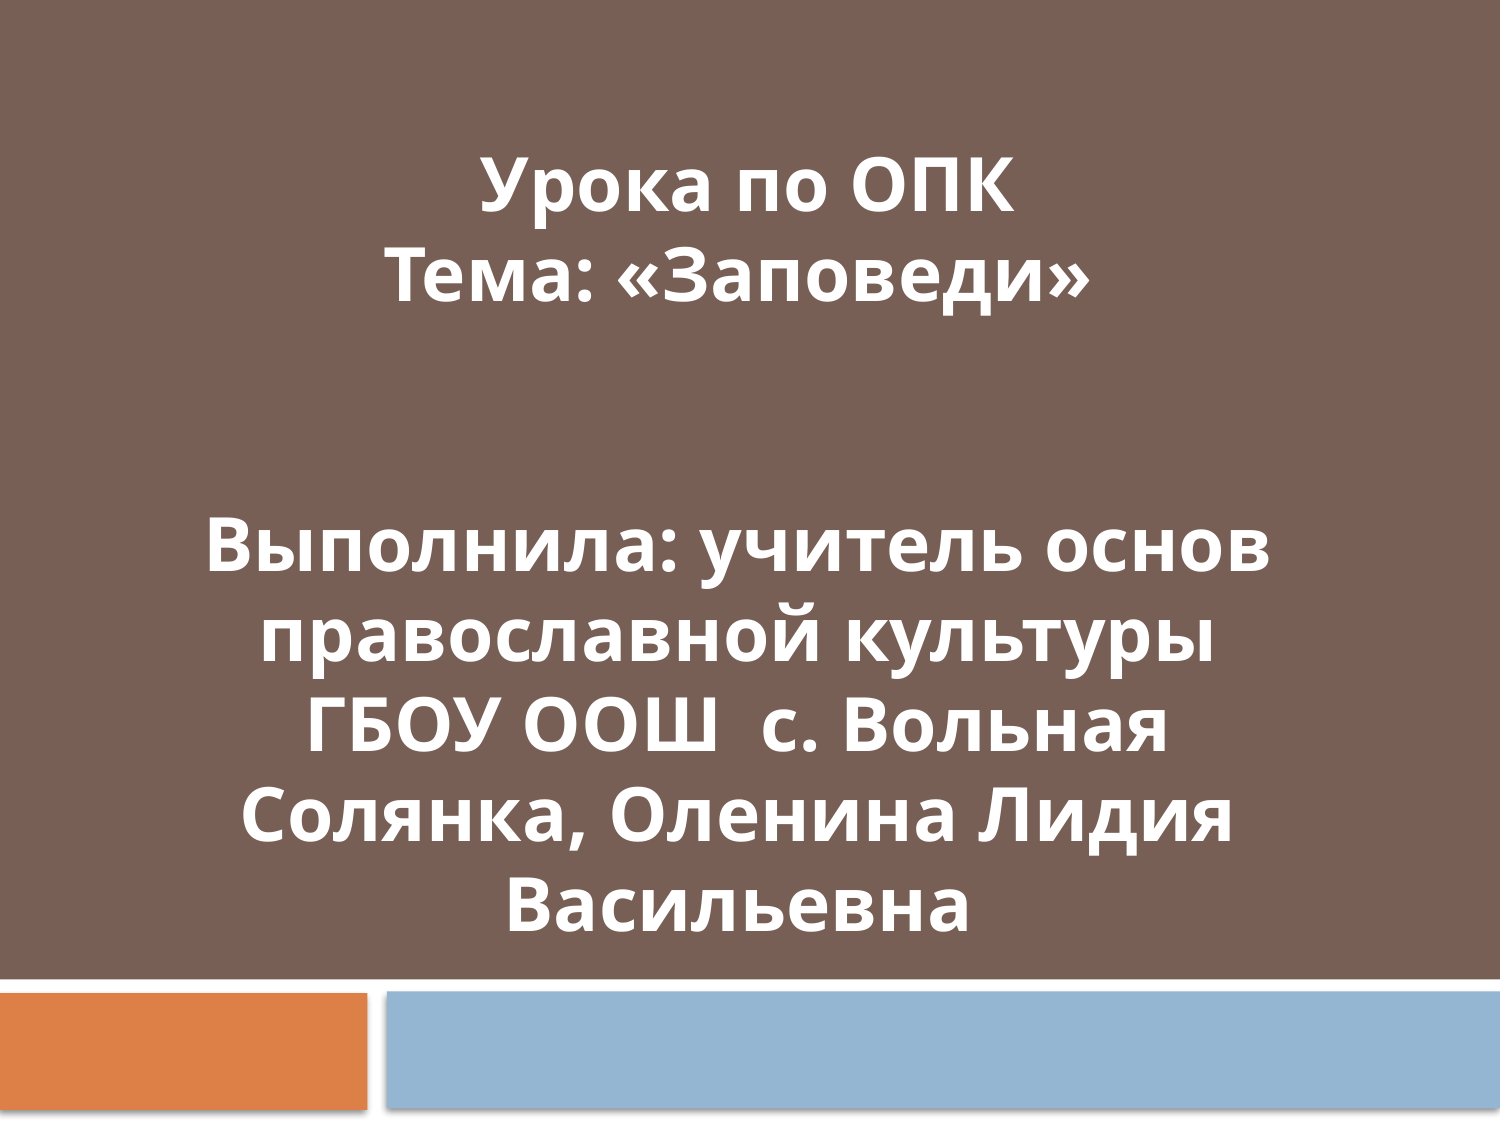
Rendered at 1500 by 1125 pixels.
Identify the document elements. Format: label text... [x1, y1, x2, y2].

text_box Урока по ОПК Тема: «Заповеди» Выполнила: учитель основ православной культуры ГБОУ ООШ с. Вольная Солянка, Оленина Лидия Васильевна [152, 128, 1325, 954]
